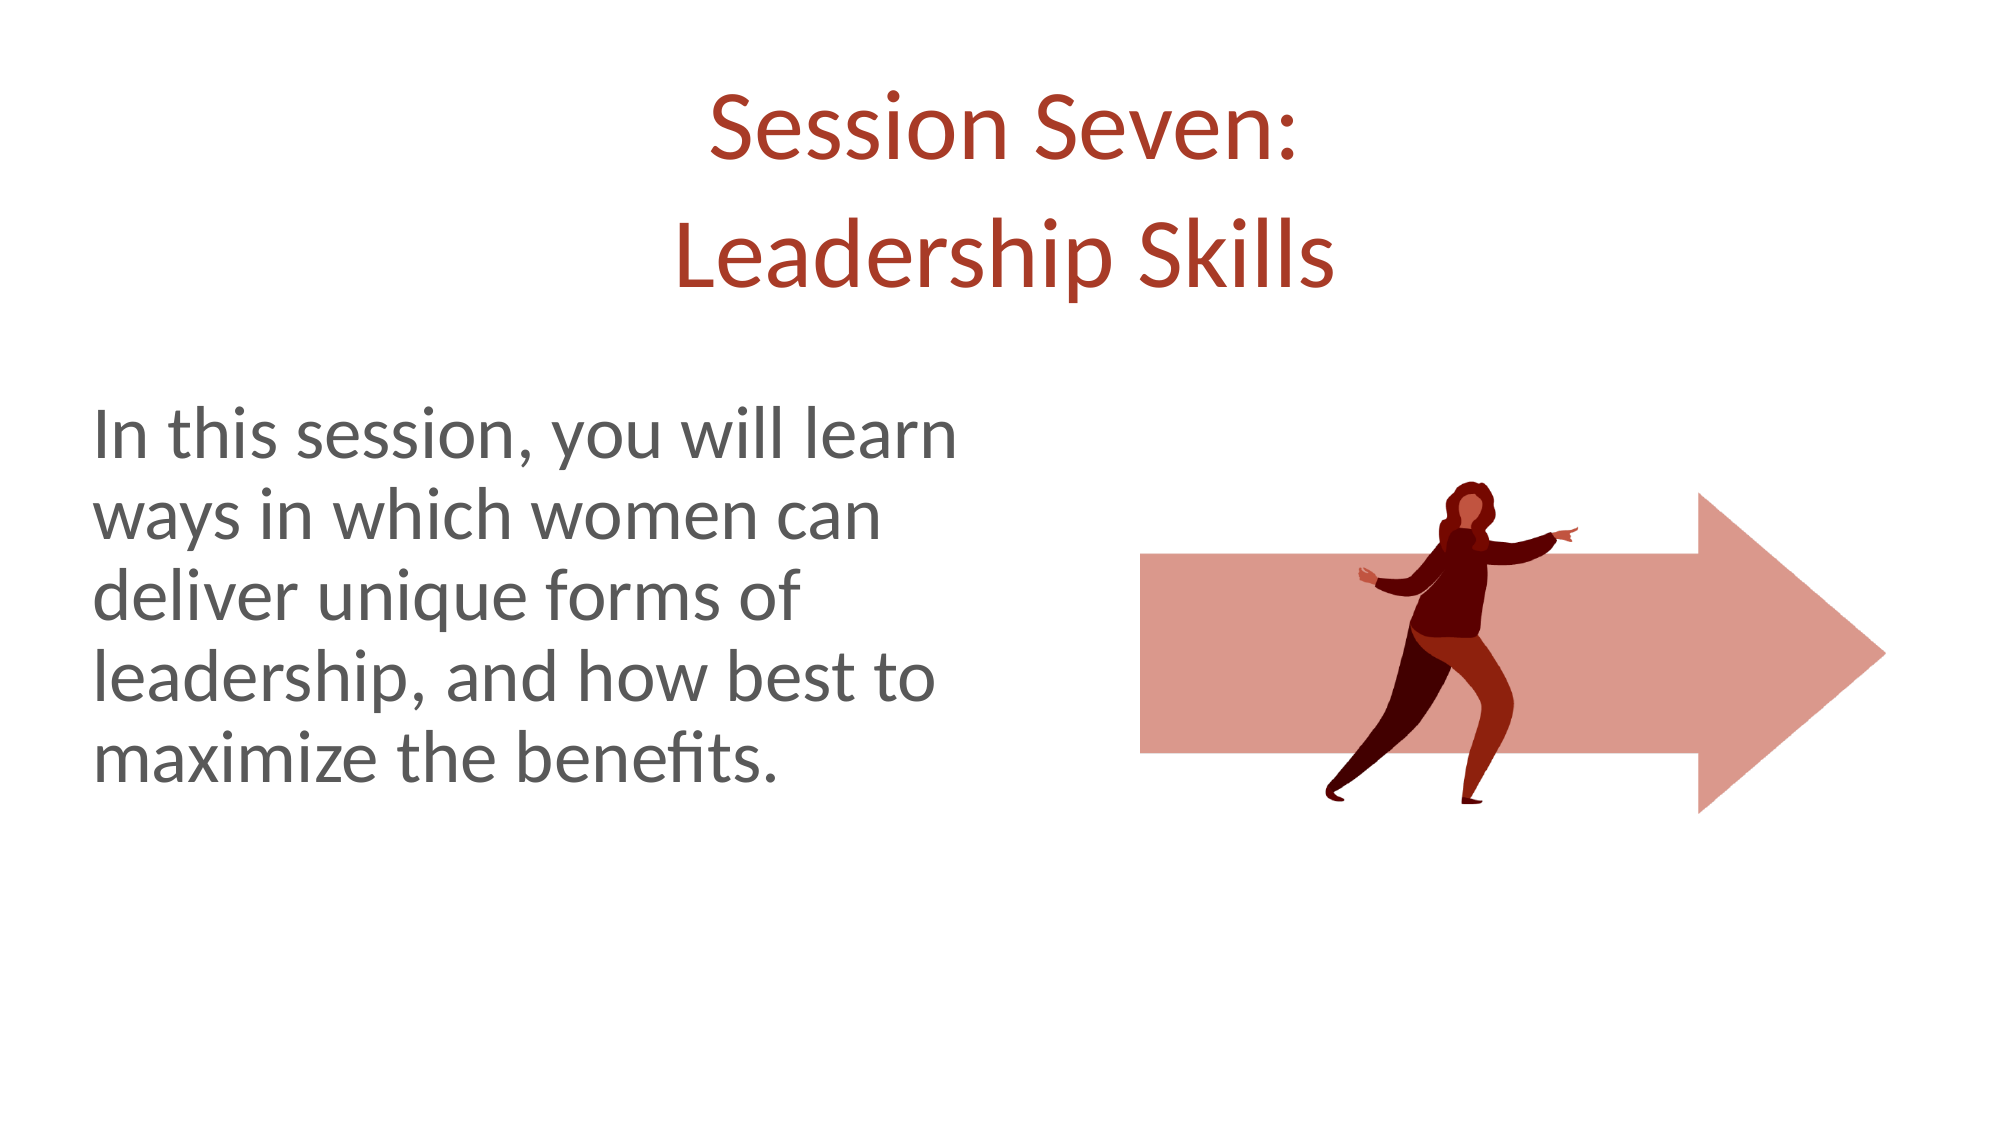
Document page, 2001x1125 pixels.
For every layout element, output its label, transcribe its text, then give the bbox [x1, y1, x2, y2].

list In this session, you will learn ways in which women can deliver unique forms of leadership, and how best to maximize the benefits. [77, 386, 1000, 648]
picture [1140, 481, 1886, 814]
list Session Seven: Leadership Skills [77, 65, 1934, 320]
